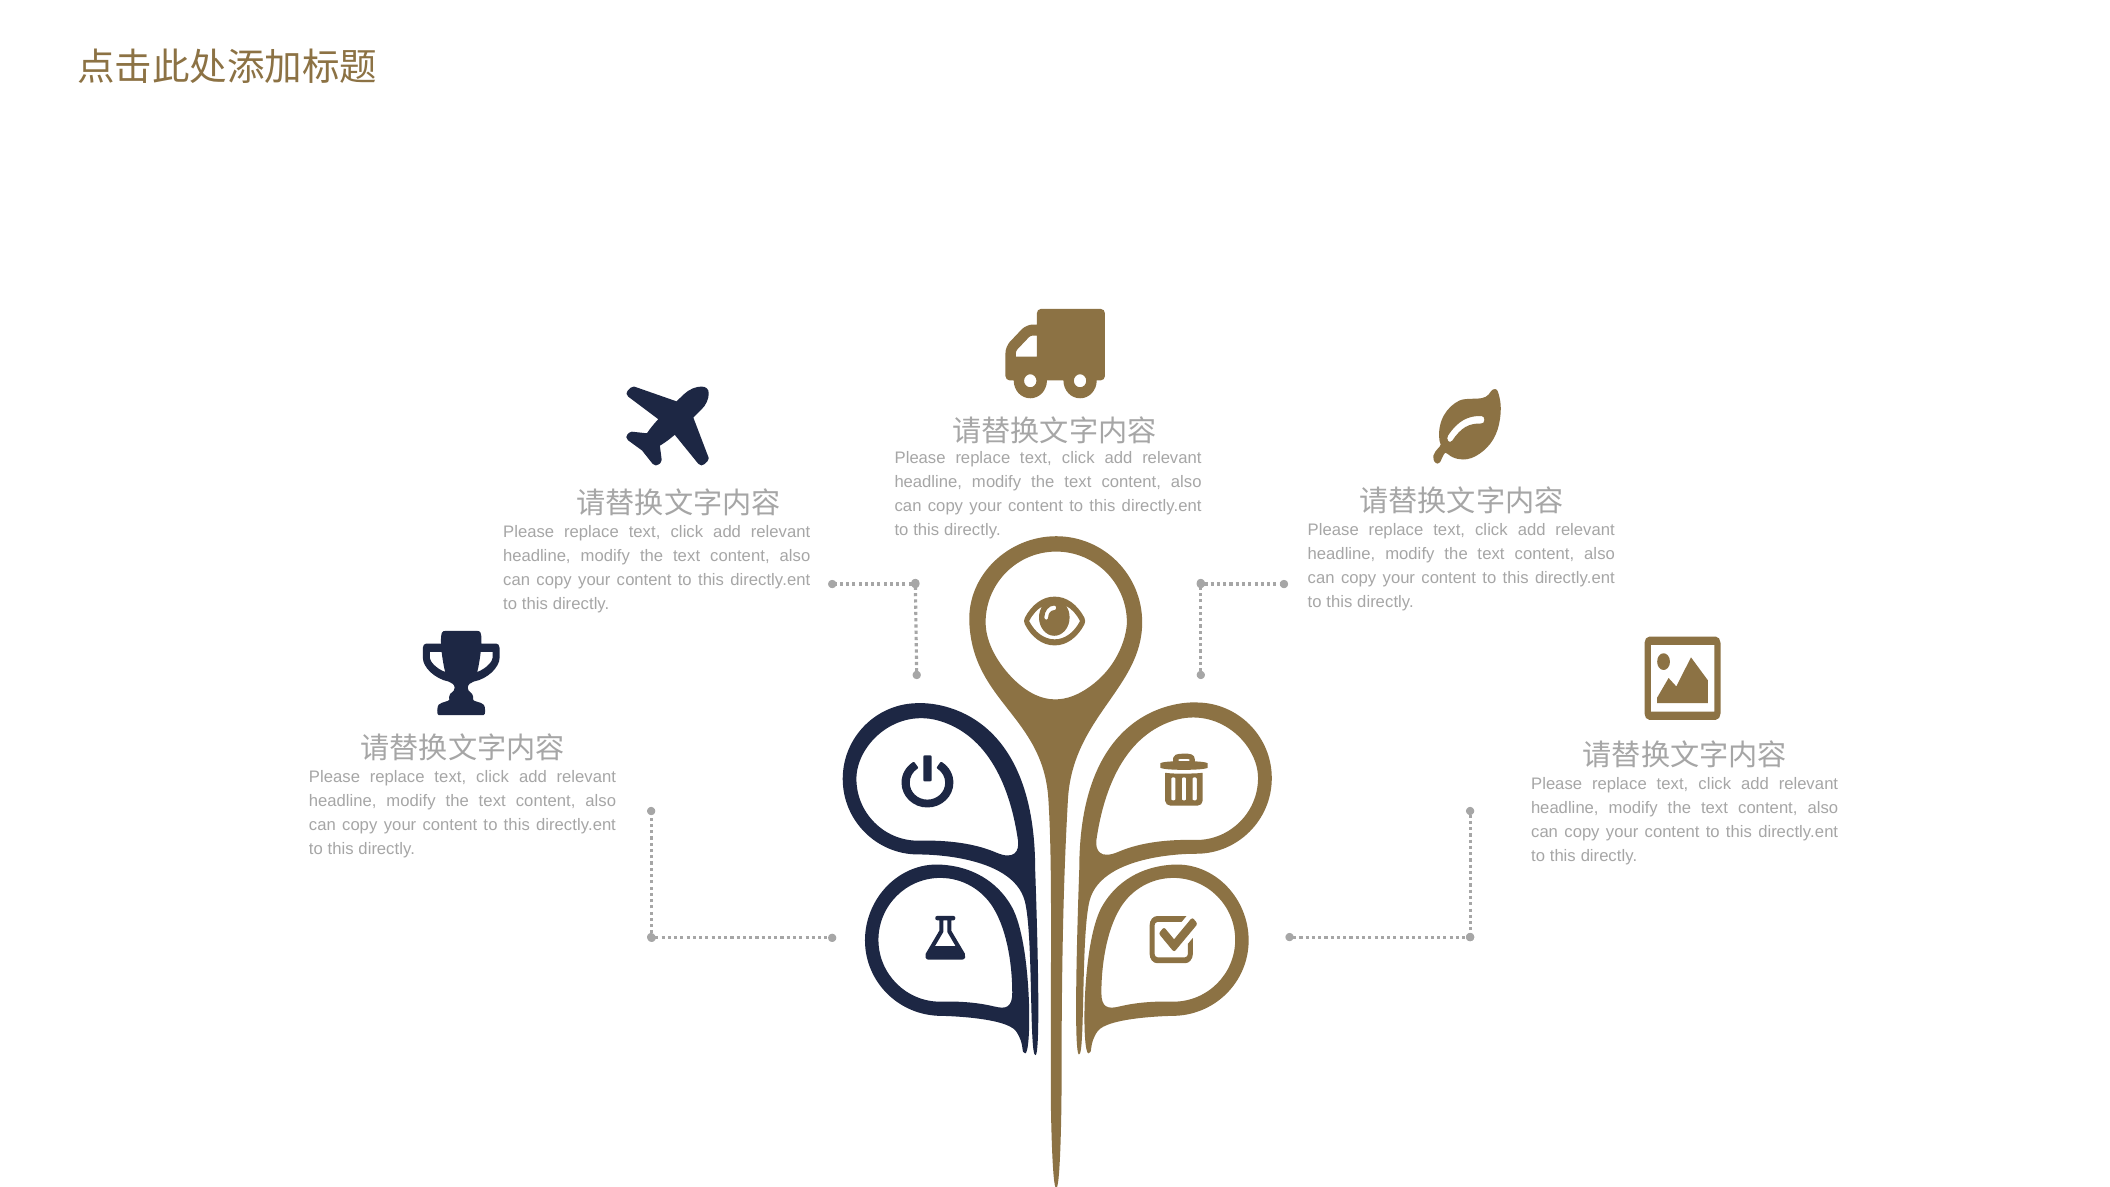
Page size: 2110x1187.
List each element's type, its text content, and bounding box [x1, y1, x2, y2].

text_box 请替换文字内容 [576, 477, 782, 517]
text_box [1005, 308, 1105, 399]
text_box 请替换文字内容 [1582, 729, 1788, 768]
text_box Please replace text, click add relevant headline, modify the text content, also can copy your content to this directly.ent to this directly. [1307, 514, 1616, 611]
text_box 点击此处添加标题 [62, 35, 417, 94]
text_box Please replace text, click add relevant headline, modify the text content, also can copy your content to this directly.ent to this directly. [1531, 768, 1839, 865]
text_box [864, 862, 1032, 1054]
text_box Please replace text, click add relevant headline, modify the text content, also can copy your content to this directly.ent to this directly. [308, 762, 617, 859]
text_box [842, 694, 1043, 1058]
text_box 请替换文字内容 [1359, 475, 1564, 514]
text_box [1644, 636, 1721, 720]
text_box [1433, 389, 1501, 464]
text_box Please replace text, click add relevant headline, modify the text content, also can copy your content to this directly.ent to this directly. [894, 443, 1203, 539]
text_box Please replace text, click add relevant headline, modify the text content, also can copy your content to this directly.ent to this directly. [503, 517, 811, 613]
text_box 请替换文字内容 [360, 722, 566, 762]
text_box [1072, 694, 1272, 1057]
text_box [422, 630, 500, 716]
text_box [626, 386, 709, 466]
text_box 请替换文字内容 [952, 405, 1158, 443]
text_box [967, 536, 1143, 1187]
